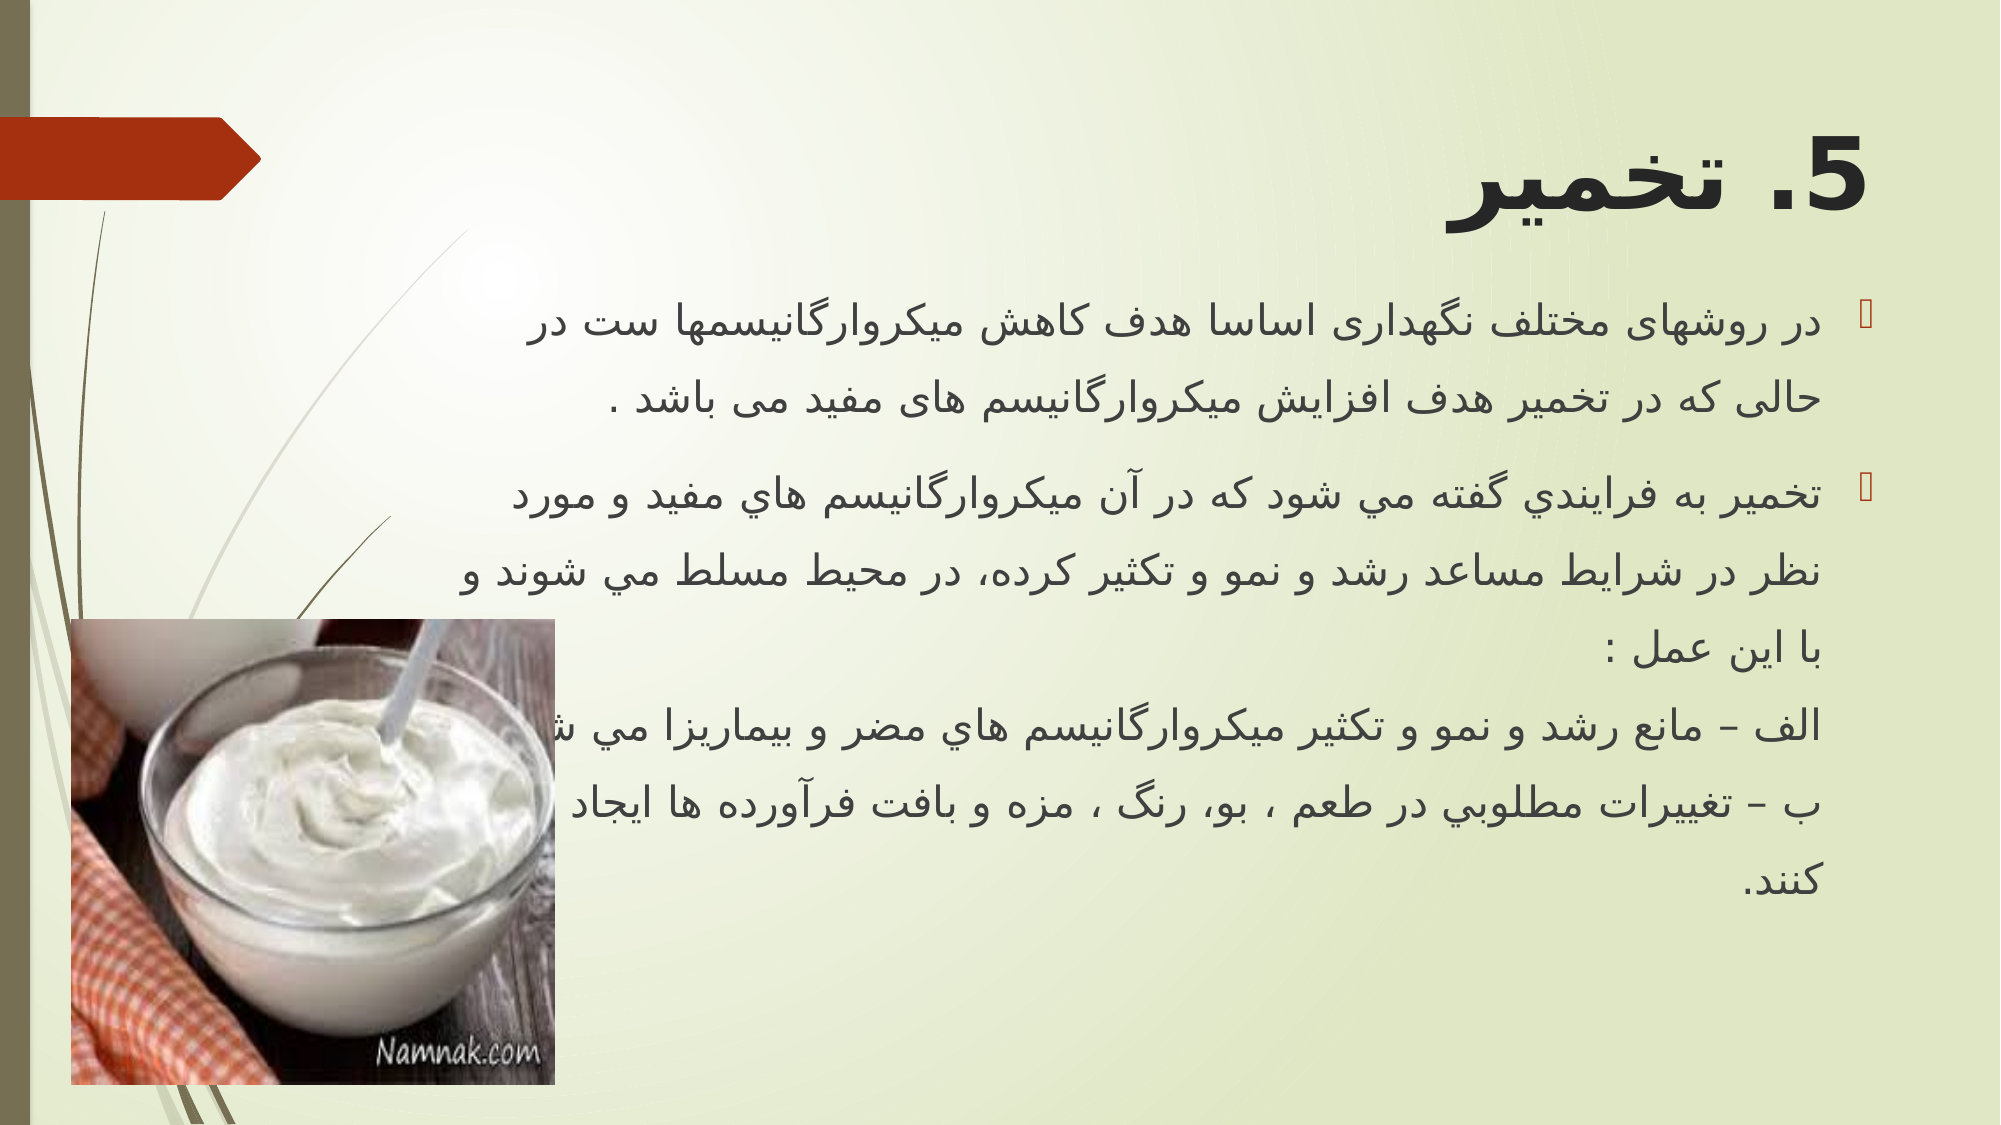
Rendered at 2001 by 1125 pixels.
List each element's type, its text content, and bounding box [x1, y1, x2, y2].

list در روشهای مختلف نگهداری اساسا هدف کاهش میکروارگانیسمها ست در حالی که در تخمیر هدف افزایش میکروارگانیسم های مفید می باشد . تخمير به فرايندي گفته مي شود که در آن ميکروارگانيسم هاي مفيد و مورد نظر در شرايط مساعد رشد و نمو و تکثير کرده، در محيط مسلط مي شوند و با اين عمل : الف – مانع رشد و نمو و تکثير ميکروارگانيسم هاي مضر و بيماريزا مي شوند. ب – تغييرات مطلوبي در طعم ، بو، رنگ ، مزه و بافت فرآورده ها ايجاد مي کنند. [424, 259, 1888, 970]
title 5. تخمیر [425, 102, 1888, 259]
picture [71, 618, 556, 1085]
